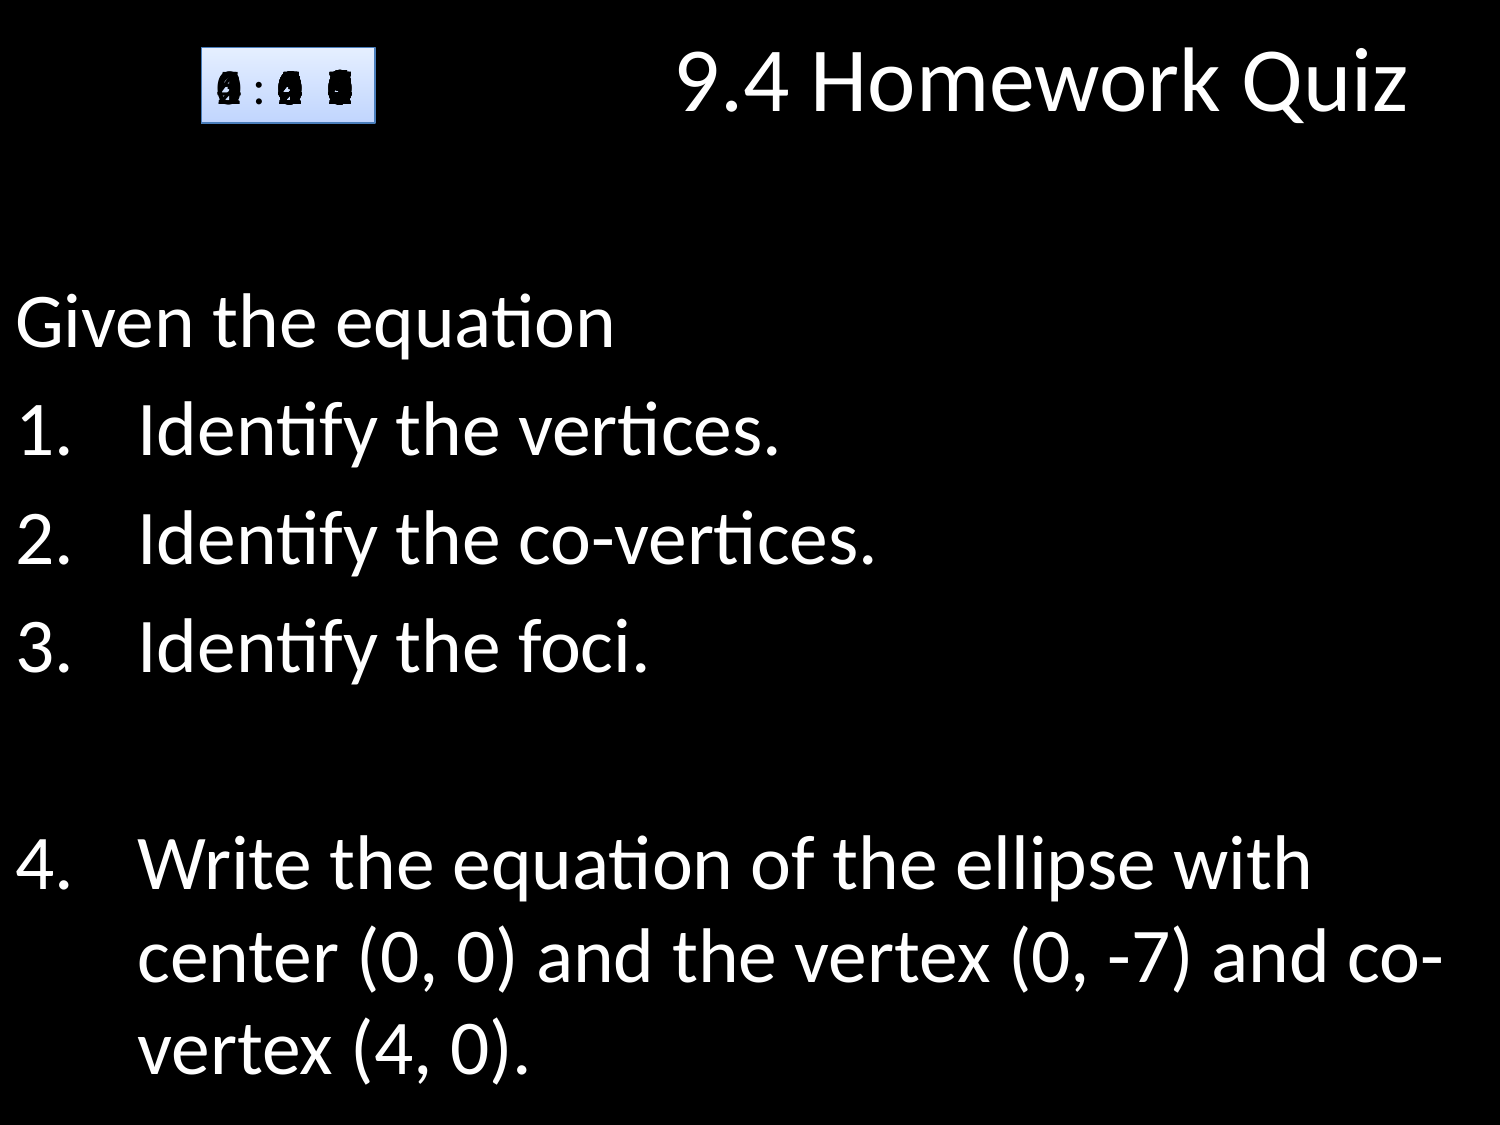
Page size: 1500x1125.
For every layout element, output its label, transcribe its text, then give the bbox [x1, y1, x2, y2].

title 9.4 Homework Quiz [75, 0, 1425, 150]
text_box : [252, 47, 262, 123]
text_box [201, 47, 376, 124]
text_box 0 [262, 47, 312, 123]
text_box 0 [201, 47, 252, 123]
text_box 9 [312, 47, 363, 123]
